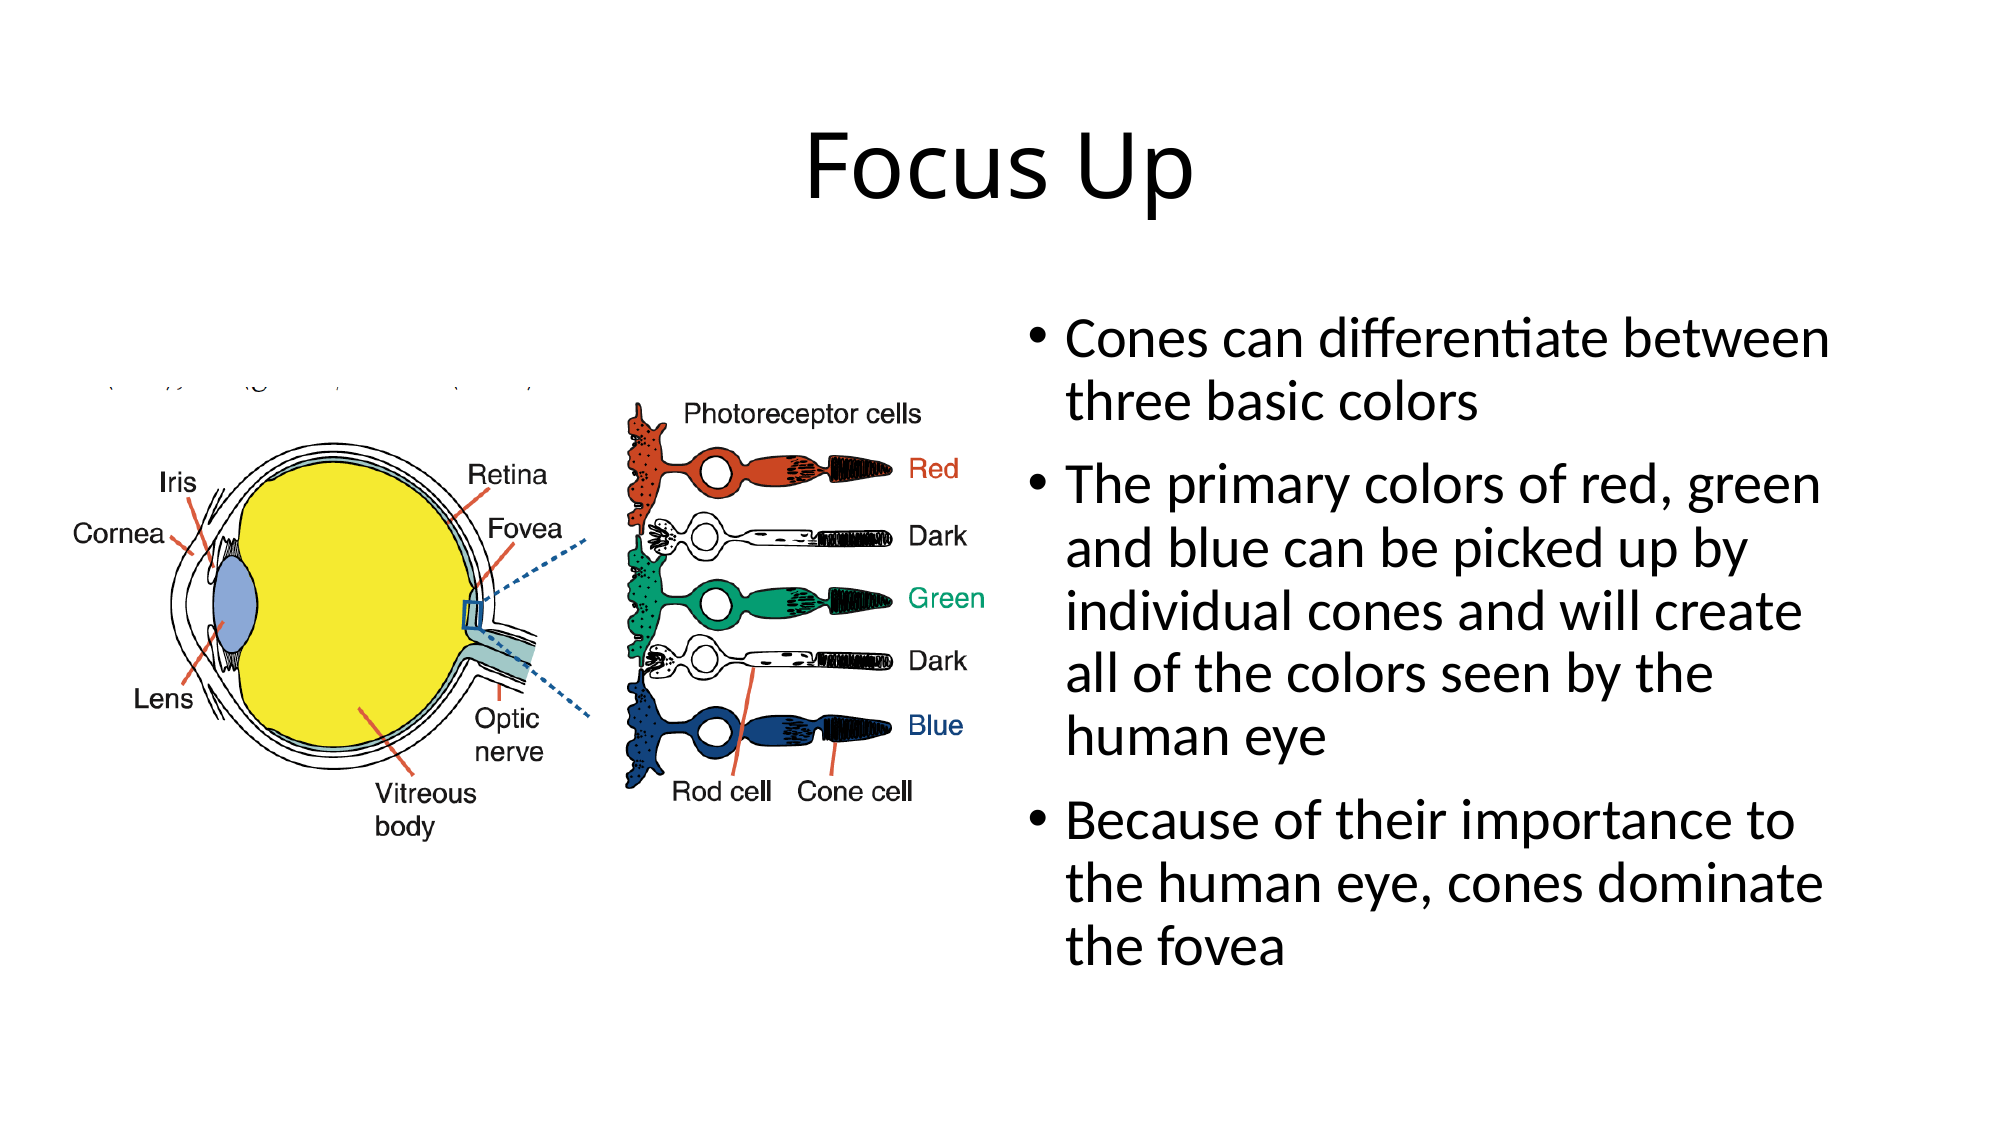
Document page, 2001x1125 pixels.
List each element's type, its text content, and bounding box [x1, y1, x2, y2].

title Focus Up [137, 59, 1863, 278]
list Cones can differentiate between three basic colors The primary colors of red, green and blue can be picked up by individual cones and will create all of the colors seen by the human eye Because of their importance to the human eye, cones dominate the fovea [1012, 299, 1863, 1014]
picture [56, 387, 1000, 857]
